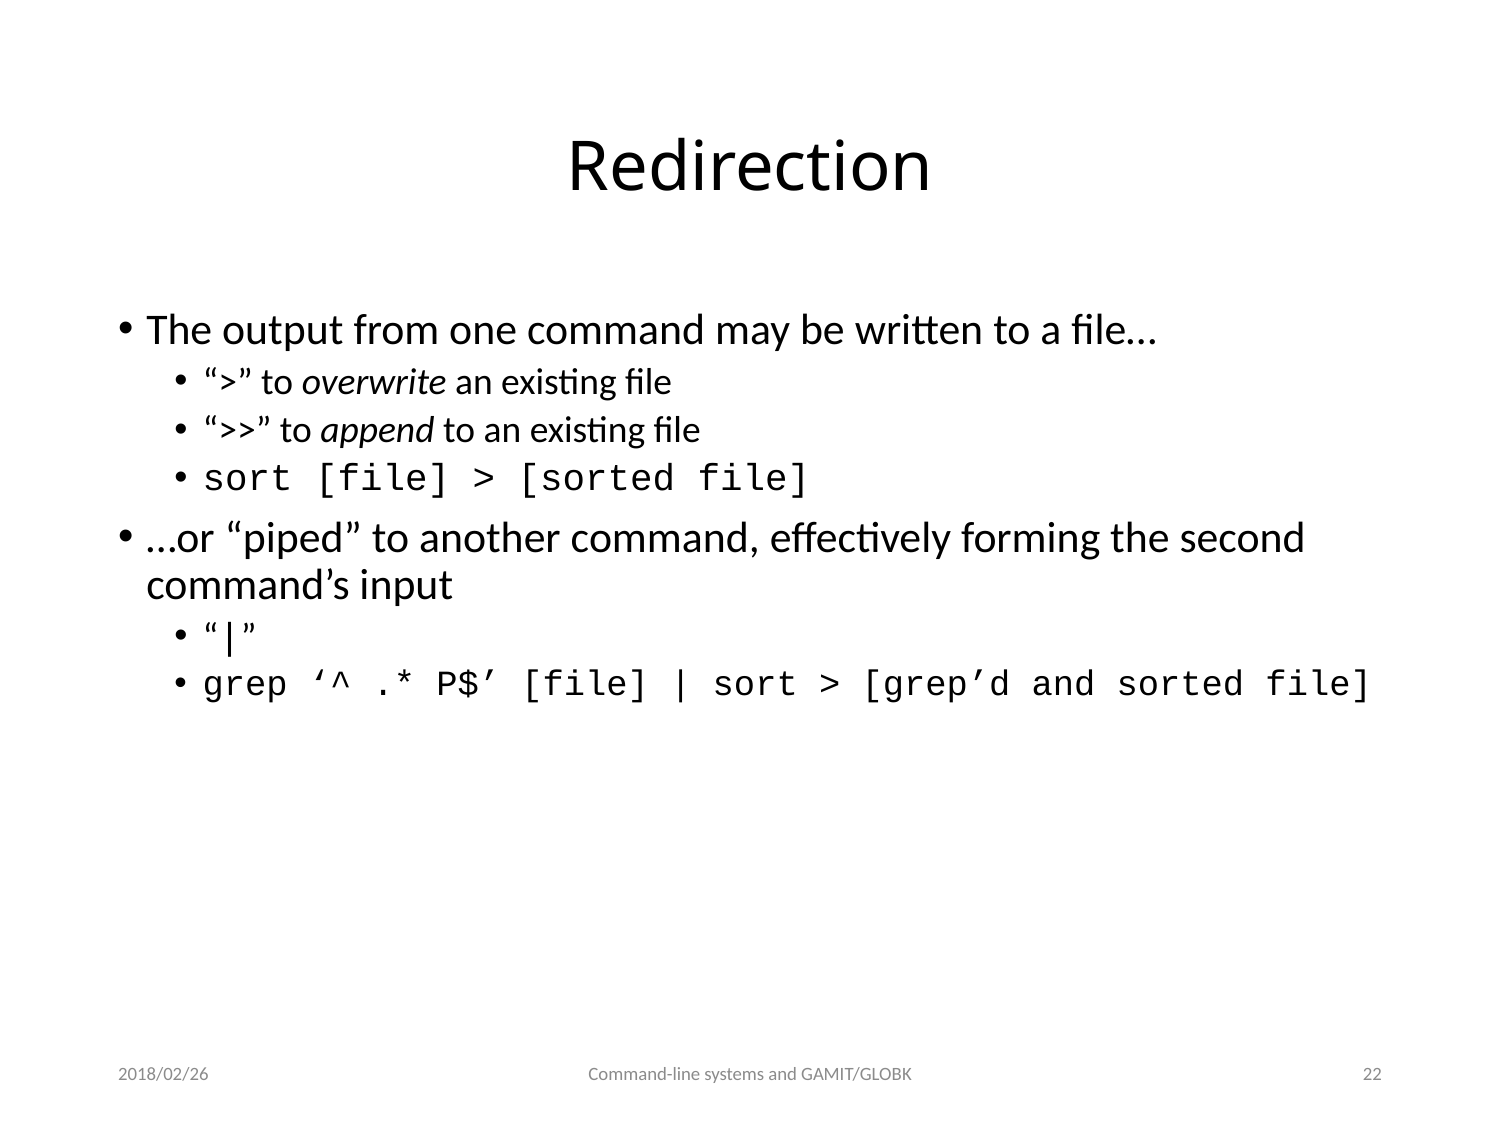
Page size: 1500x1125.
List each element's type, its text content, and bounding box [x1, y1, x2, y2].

footer Command-line systems and GAMIT/GLOBK [496, 1042, 1004, 1103]
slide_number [103, 1042, 441, 1103]
title Redirection [103, 59, 1397, 278]
list The output from one command may be written to a file… “>” to overwrite an existing file “>>” to append to an existing file sort [file] > [sorted file] …or “piped” to another command, effectively forming the second command’s input “|” grep ‘^ .* P$’ [file] | sort > [grep’d and sorted file] [103, 299, 1397, 1014]
slide_number 21 [1059, 1042, 1397, 1103]
